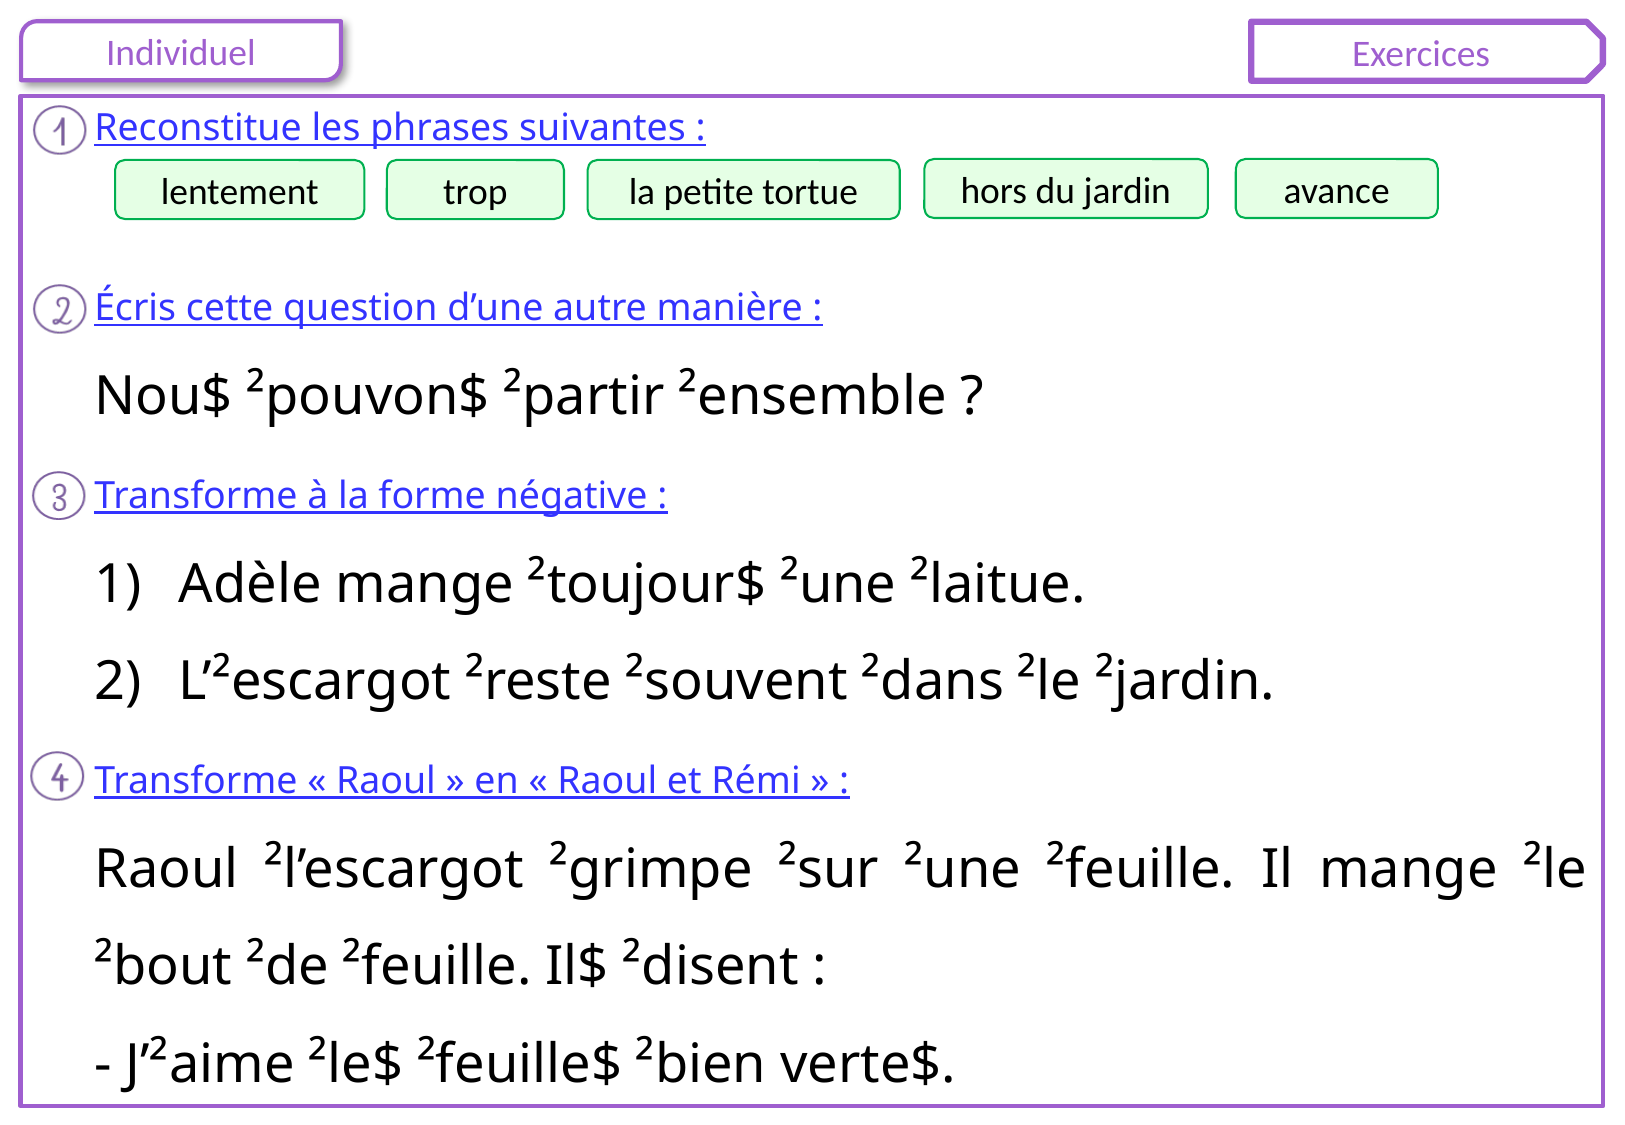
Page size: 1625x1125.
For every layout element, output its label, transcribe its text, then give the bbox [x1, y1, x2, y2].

list Reconstitue les phrases suivantes : Écris cette question d’une autre manière : Nou$ ²pouvon$ ²partir ²ensemble ? Transforme à la forme négative : Adèle mange ²toujour$ ²une ²laitue. L’²escargot ²reste ²souvent ²dans ²le ²jardin. Transforme « Raoul » en « Raoul et Rémi » : Raoul ²l’escargot ²grimpe ²sur ²une ²feuille. Il mange ²le ²bout ²de ²feuille. Il$ ²disent : - J’²aime ²le$ ²feuille$ ²bien verte$. [18, 94, 1605, 1108]
text_box la petite tortue [585, 157, 902, 222]
text_box avance [1233, 156, 1440, 221]
text_box trop [384, 157, 567, 222]
list Exercices [1251, 21, 1592, 81]
picture [21, 96, 106, 193]
picture [21, 275, 106, 372]
text_box hors du jardin [922, 156, 1210, 221]
picture [18, 741, 103, 839]
text_box lentement [112, 157, 367, 222]
picture [20, 461, 105, 559]
